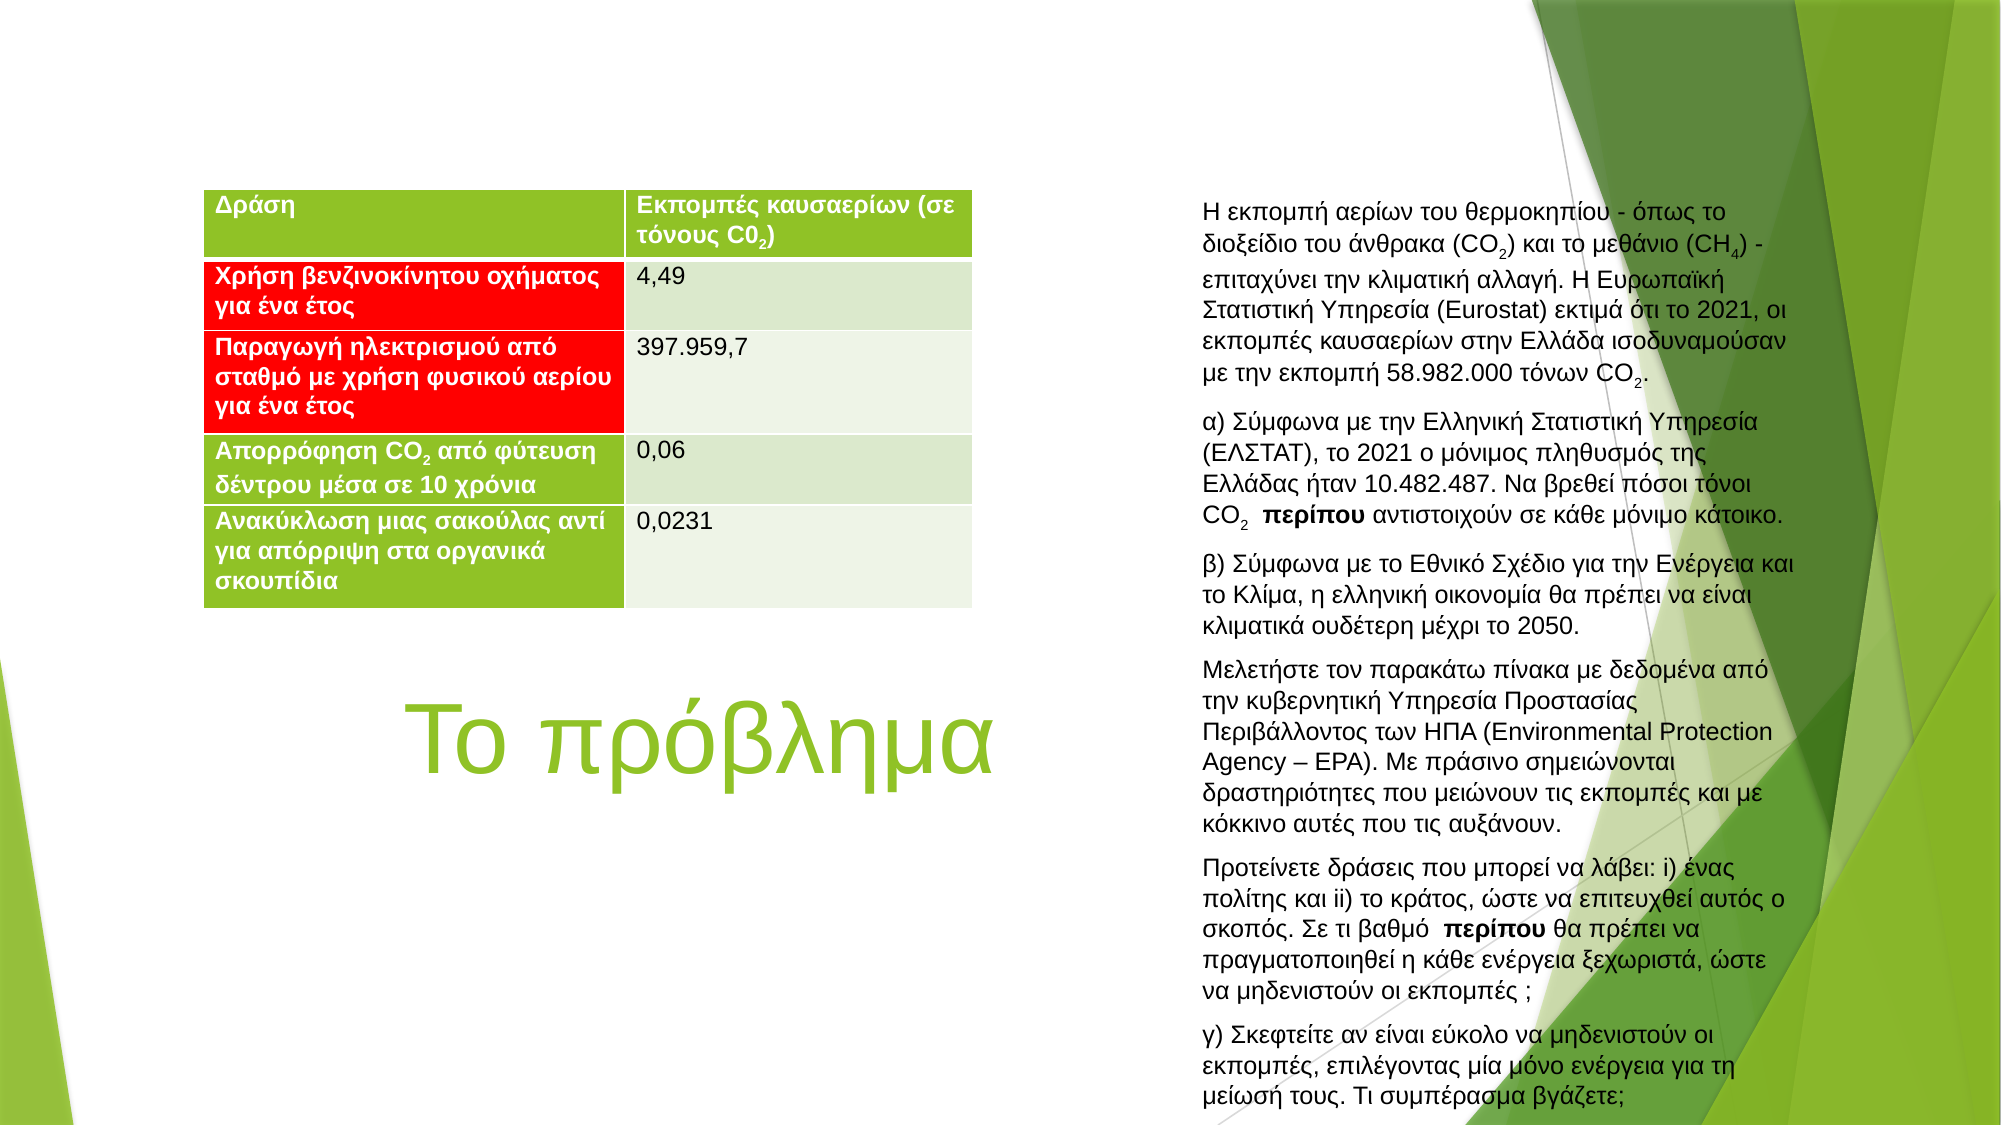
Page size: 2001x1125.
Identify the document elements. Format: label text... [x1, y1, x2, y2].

title Το πρόβλημα [174, 666, 1012, 982]
table_cell 4,49 [626, 262, 972, 330]
table_cell 0,06 [626, 435, 972, 504]
table_header Εκπομπές καυσαερίων (σε τόνους C02) [626, 190, 972, 257]
table_cell Παραγωγή ηλεκτρισμού από σταθμό με χρήση φυσικού αερίου για ένα έτος [204, 331, 624, 433]
table_header Δράση [204, 190, 624, 257]
table_cell Χρήση βενζινοκίνητου οχήματος για ένα έτος [204, 262, 624, 330]
table_cell 0,0231 [626, 506, 972, 608]
table_cell 397.959,7 [626, 331, 972, 433]
table_cell Ανακύκλωση μιας σακούλας αντί για απόρριψη στα οργανικά σκουπίδια [204, 506, 624, 608]
table_cell Απορρόφηση CO2 από φύτευση δέντρου μέσα σε 10 χρόνια [204, 435, 624, 504]
